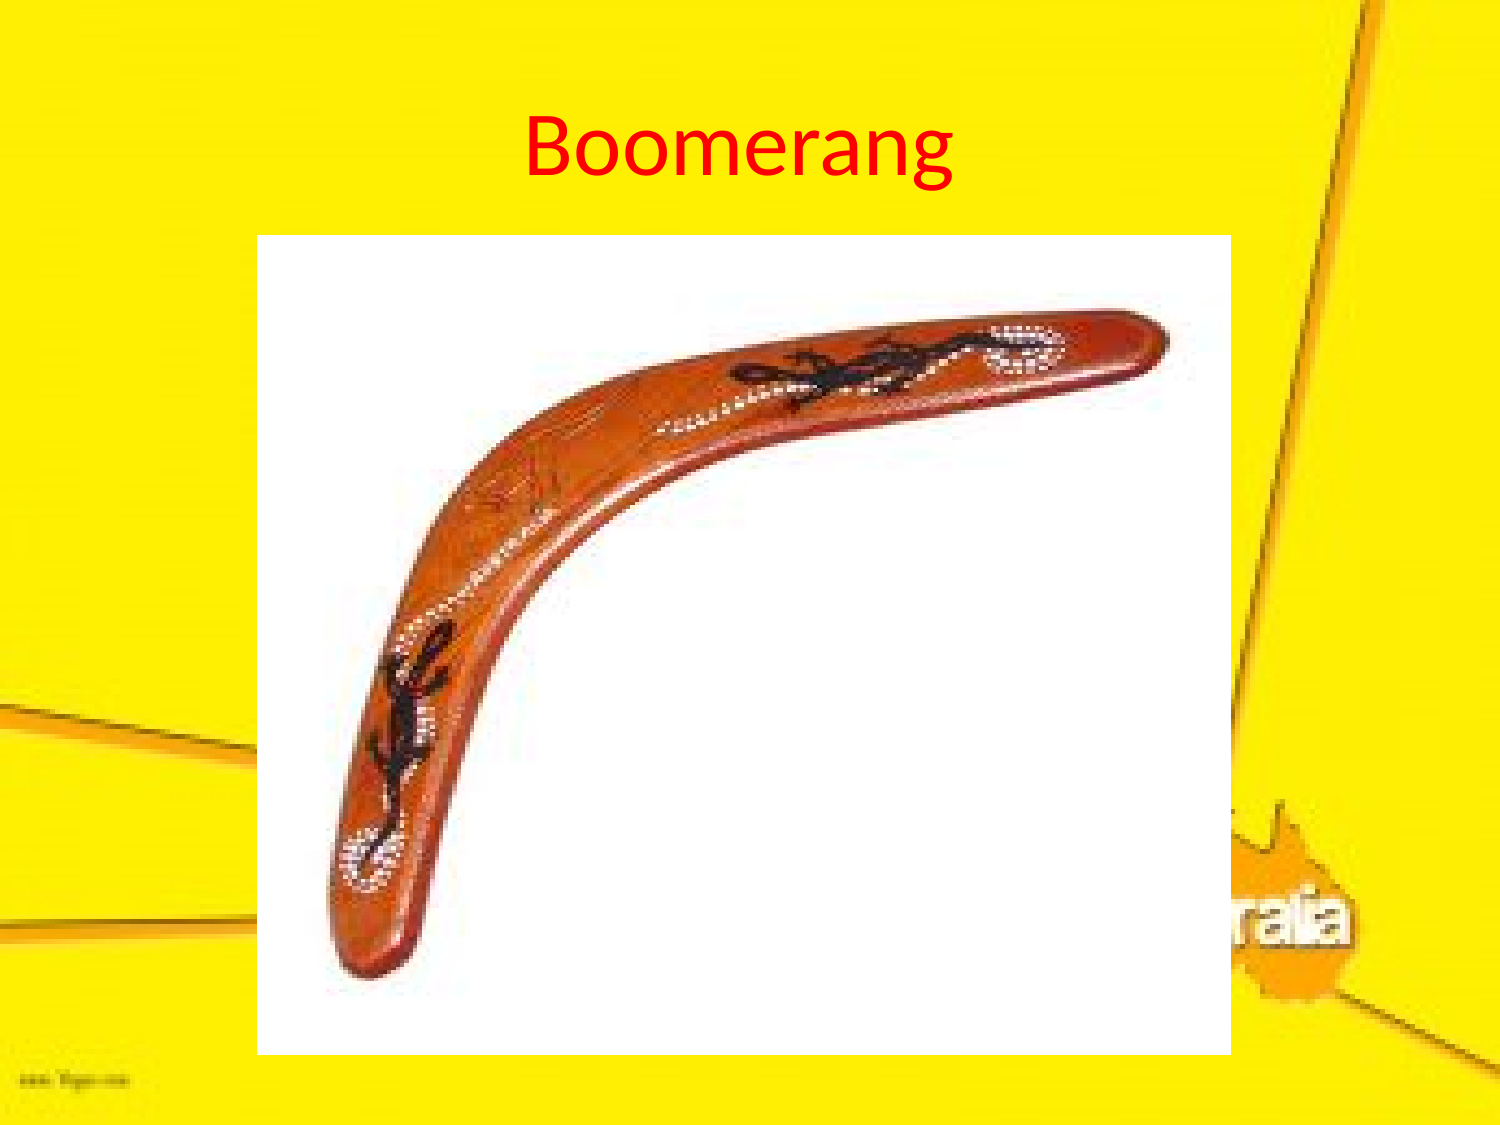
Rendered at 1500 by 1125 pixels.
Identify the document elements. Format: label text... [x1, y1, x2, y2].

title Boomerang [75, 45, 1425, 233]
picture [0, 0, 1500, 1125]
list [257, 235, 1231, 1055]
